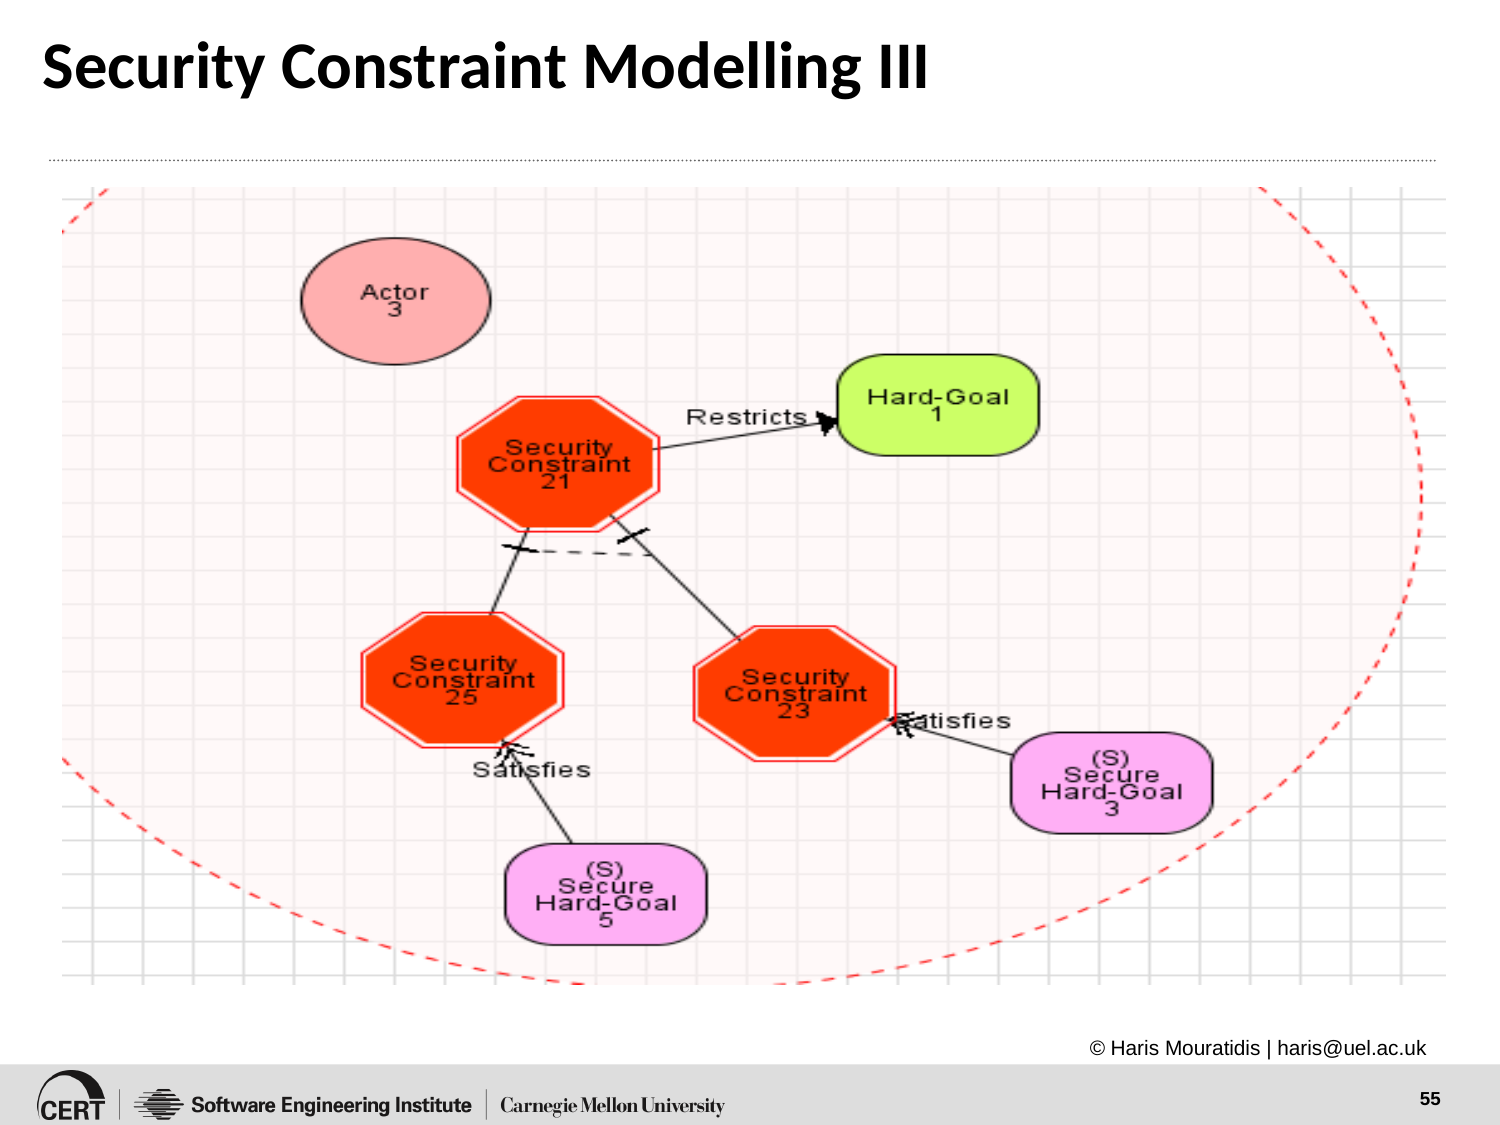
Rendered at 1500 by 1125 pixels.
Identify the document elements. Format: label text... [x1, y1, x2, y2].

text_box © Haris Mouratidis | haris@uel.ac.uk [1074, 1027, 1500, 1075]
picture [37, 1069, 725, 1122]
title Security Constraint Modelling III [42, 37, 1434, 155]
picture [62, 187, 1446, 985]
